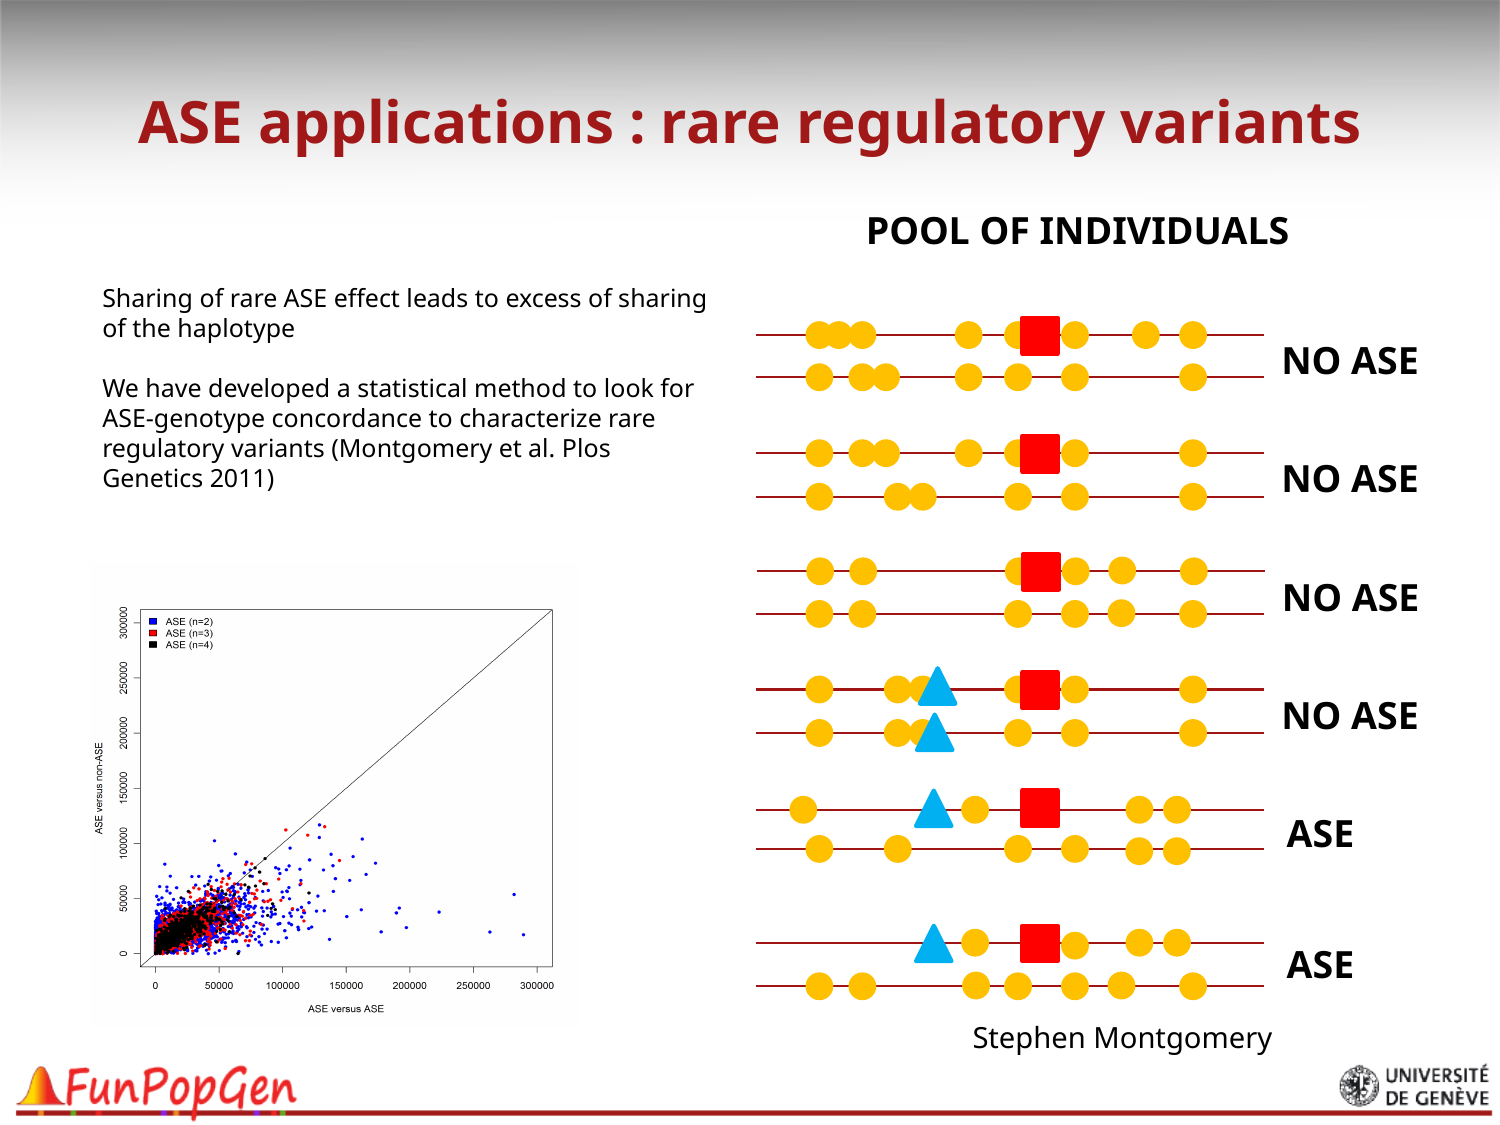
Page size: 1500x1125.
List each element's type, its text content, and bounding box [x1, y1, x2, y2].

text_box [1126, 837, 1153, 846]
text_box [1020, 822, 1060, 828]
text_box [1020, 316, 1060, 332]
text_box [848, 439, 874, 450]
text_box [849, 557, 877, 568]
text_box [1004, 600, 1032, 611]
text_box [853, 464, 871, 468]
text_box [805, 675, 833, 687]
text_box [1066, 388, 1084, 392]
text_box [1020, 955, 1060, 963]
text_box [1066, 997, 1084, 1001]
text_box [1020, 788, 1060, 807]
text_box [825, 321, 853, 332]
text_box [955, 321, 983, 332]
text_box [805, 600, 833, 611]
text_box NO ASE [1266, 329, 1434, 390]
text_box POOL OF INDIVIDUALS [850, 199, 1305, 260]
text_box [1163, 928, 1191, 940]
text_box [962, 971, 990, 983]
text_box [1061, 719, 1089, 730]
text_box [1179, 482, 1207, 494]
text_box [805, 439, 833, 450]
text_box [851, 321, 876, 332]
text_box [1061, 482, 1089, 494]
text_box [848, 363, 874, 374]
text_box [811, 582, 829, 586]
text_box [1064, 955, 1086, 960]
text_box [1009, 997, 1027, 1001]
text_box [1107, 599, 1136, 611]
text_box [872, 363, 900, 374]
text_box [1004, 321, 1020, 332]
text_box [1004, 482, 1032, 494]
text_box [877, 388, 895, 392]
text_box [884, 835, 912, 846]
text_box [1061, 835, 1089, 846]
text_box [1020, 702, 1060, 710]
picture [0, 0, 1500, 1125]
title ASE applications : rare regulatory variants [90, 17, 1410, 163]
text_box [854, 582, 872, 586]
text_box [1061, 321, 1089, 332]
text_box [1062, 557, 1090, 568]
text_box [1005, 557, 1021, 568]
text_box [960, 388, 978, 392]
text_box [884, 482, 910, 494]
text_box [1061, 972, 1089, 983]
text_box [1062, 931, 1088, 940]
text_box [806, 557, 834, 568]
text_box [877, 464, 895, 468]
text_box [810, 388, 829, 392]
text_box [925, 666, 950, 687]
text_box [1164, 837, 1190, 846]
text_box [1004, 835, 1032, 846]
text_box [1061, 675, 1089, 687]
text_box [1184, 464, 1202, 468]
text_box [1004, 719, 1032, 730]
text_box [914, 822, 954, 829]
text_box [1020, 434, 1060, 450]
text_box [1066, 464, 1084, 468]
text_box [1061, 439, 1089, 450]
text_box [805, 363, 833, 374]
text_box [924, 923, 944, 940]
text_box [1010, 582, 1021, 586]
text_box [1067, 582, 1085, 586]
text_box [1125, 795, 1153, 807]
text_box [1184, 997, 1202, 1001]
text_box [1004, 363, 1032, 374]
text_box [848, 972, 876, 983]
text_box [805, 719, 833, 730]
text_box [960, 464, 978, 468]
text_box [1132, 321, 1160, 332]
text_box [915, 744, 955, 753]
text_box [1107, 971, 1136, 983]
text_box [1108, 556, 1136, 568]
text_box [923, 788, 945, 807]
text_box [1179, 321, 1207, 332]
text_box ASE [1271, 933, 1370, 994]
text_box [924, 712, 945, 730]
text_box [1004, 972, 1032, 983]
text_box [1185, 582, 1203, 586]
text_box [853, 997, 872, 1001]
text_box [961, 928, 989, 940]
text_box Stephen Montgomery [957, 1011, 1288, 1062]
text_box [805, 835, 833, 846]
text_box [1179, 675, 1207, 687]
text_box [909, 675, 930, 687]
text_box [1020, 670, 1060, 687]
text_box [1009, 388, 1027, 392]
text_box [909, 719, 929, 730]
text_box [1021, 552, 1061, 568]
text_box [1004, 675, 1020, 687]
text_box [789, 795, 817, 807]
text_box ASE [1271, 802, 1370, 863]
text_box [1021, 582, 1061, 592]
text_box [1061, 600, 1089, 611]
text_box [805, 321, 829, 332]
text_box [810, 997, 829, 1001]
text_box [961, 795, 989, 807]
text_box NO ASE [1266, 447, 1434, 508]
text_box [909, 482, 937, 494]
text_box [1129, 861, 1150, 866]
text_box [1179, 719, 1207, 730]
text_box [1020, 346, 1060, 356]
text_box [1180, 557, 1208, 568]
text_box [884, 675, 910, 687]
text_box Sharing of rare ASE effect leads to excess of sharing of the haplotype We have developed a statistical method to look for ASE-genotype concordance to characterize rare regulatory variants (Montgomery et al. Plos Genetics 2011) [87, 275, 725, 500]
text_box [1125, 928, 1153, 940]
text_box [1179, 600, 1207, 611]
text_box [872, 439, 900, 450]
text_box [884, 719, 910, 730]
text_box [90, 212, 1410, 950]
text_box [955, 363, 983, 374]
text_box [1179, 972, 1207, 983]
text_box [853, 388, 872, 392]
text_box [914, 955, 954, 964]
text_box [918, 702, 958, 706]
text_box [1020, 464, 1060, 474]
text_box [1184, 388, 1202, 392]
text_box [807, 972, 833, 983]
text_box [848, 600, 876, 611]
text_box [1020, 924, 1060, 940]
text_box [1061, 363, 1089, 374]
text_box [1009, 464, 1020, 468]
text_box [1004, 439, 1020, 450]
text_box [1163, 795, 1191, 807]
text_box NO ASE [1267, 566, 1435, 626]
text_box NO ASE [1266, 684, 1434, 744]
text_box [805, 482, 833, 494]
text_box [955, 439, 983, 450]
text_box [1179, 363, 1207, 374]
text_box [1167, 861, 1187, 866]
text_box [1179, 439, 1207, 450]
text_box [810, 464, 828, 468]
